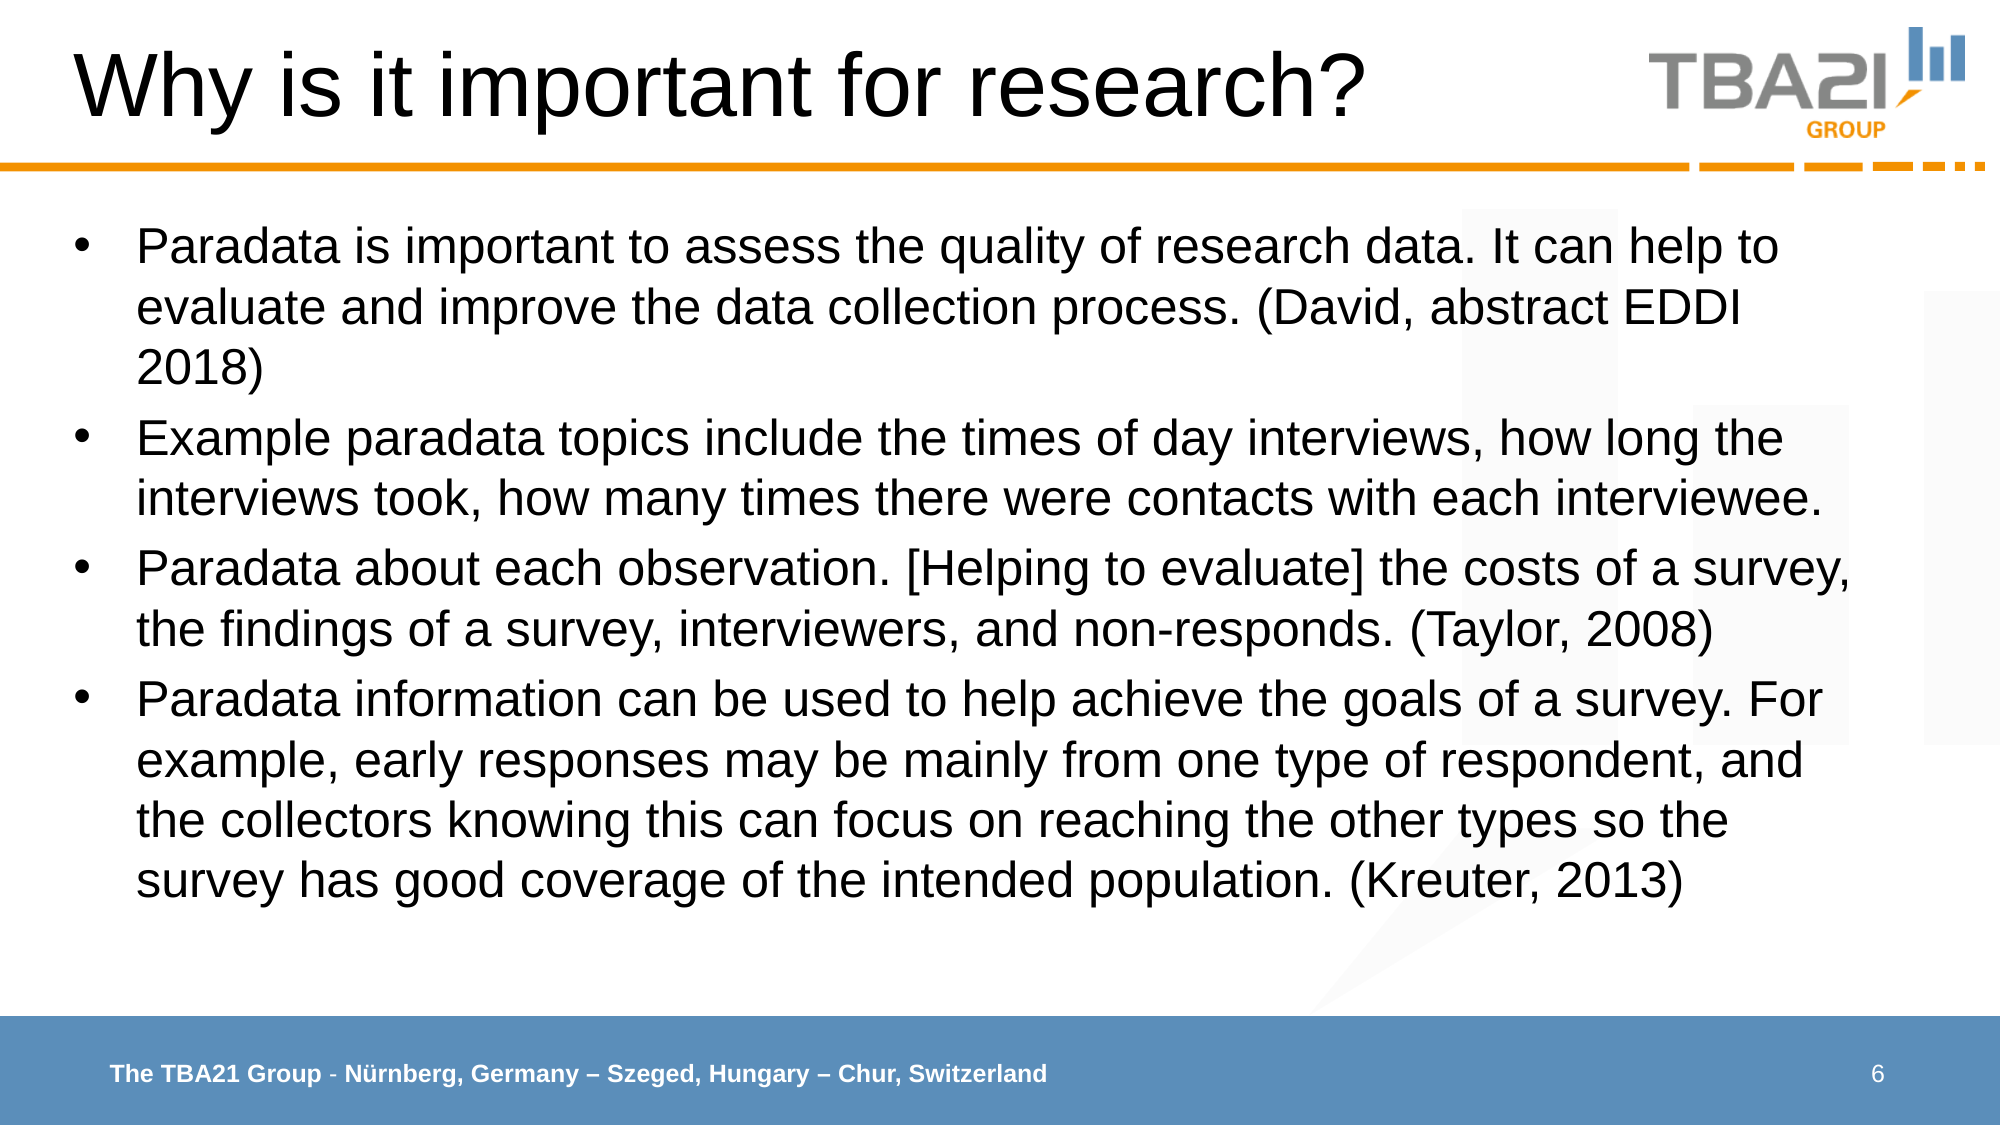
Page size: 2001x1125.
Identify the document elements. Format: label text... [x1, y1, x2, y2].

list Paradata is important to assess the quality of research data. It can help to evaluate and improve the data collection process. (David, abstract EDDI 2018) Example paradata topics include the times of day interviews, how long the interviews took, how many times there were contacts with each interviewee. Paradata about each observation. [Helping to evaluate] the costs of a survey, the findings of a survey, interviewers, and non-responds. (Taylor, 2008) Paradata information can be used to help achieve the goals of a survey. For example, early responses may be mainly from one type of respondent, and the collectors knowing this can focus on reaching the other types so the survey has good coverage of the intended population. (Kreuter, 2013) [58, 205, 1900, 1018]
picture [1649, 27, 1965, 138]
slide_number 6 [1433, 1042, 1900, 1103]
title Why is it important for research? [58, 5, 1615, 156]
